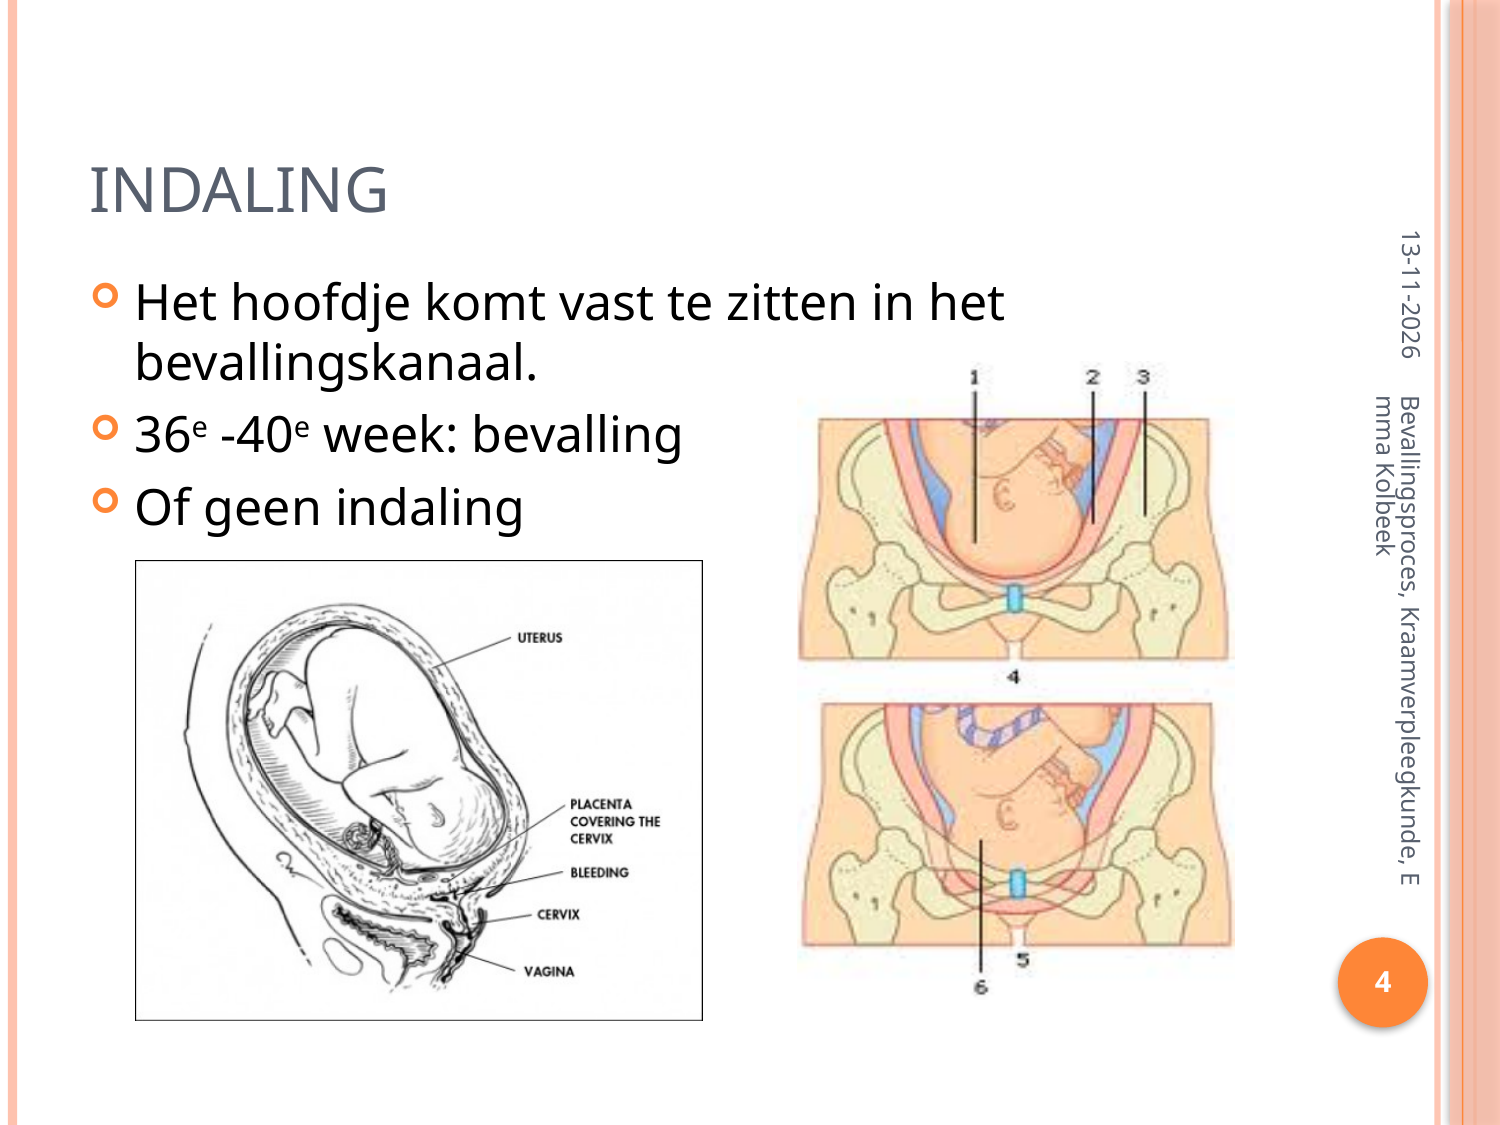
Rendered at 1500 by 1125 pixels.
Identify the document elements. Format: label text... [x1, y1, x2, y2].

picture [135, 560, 704, 1021]
title Indaling [75, 45, 1300, 233]
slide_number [1378, 43, 1442, 374]
picture [796, 361, 1235, 1001]
footer Bevallingsproces, Kraamverpleegkunde, Emma Kolbeek [1379, 380, 1440, 906]
slide_number 4 [1333, 940, 1434, 1027]
list Het hoofdje komt vast te zitten in het bevallingskanaal. 36e -40e week: bevalling Of geen indaling [75, 262, 1300, 1062]
